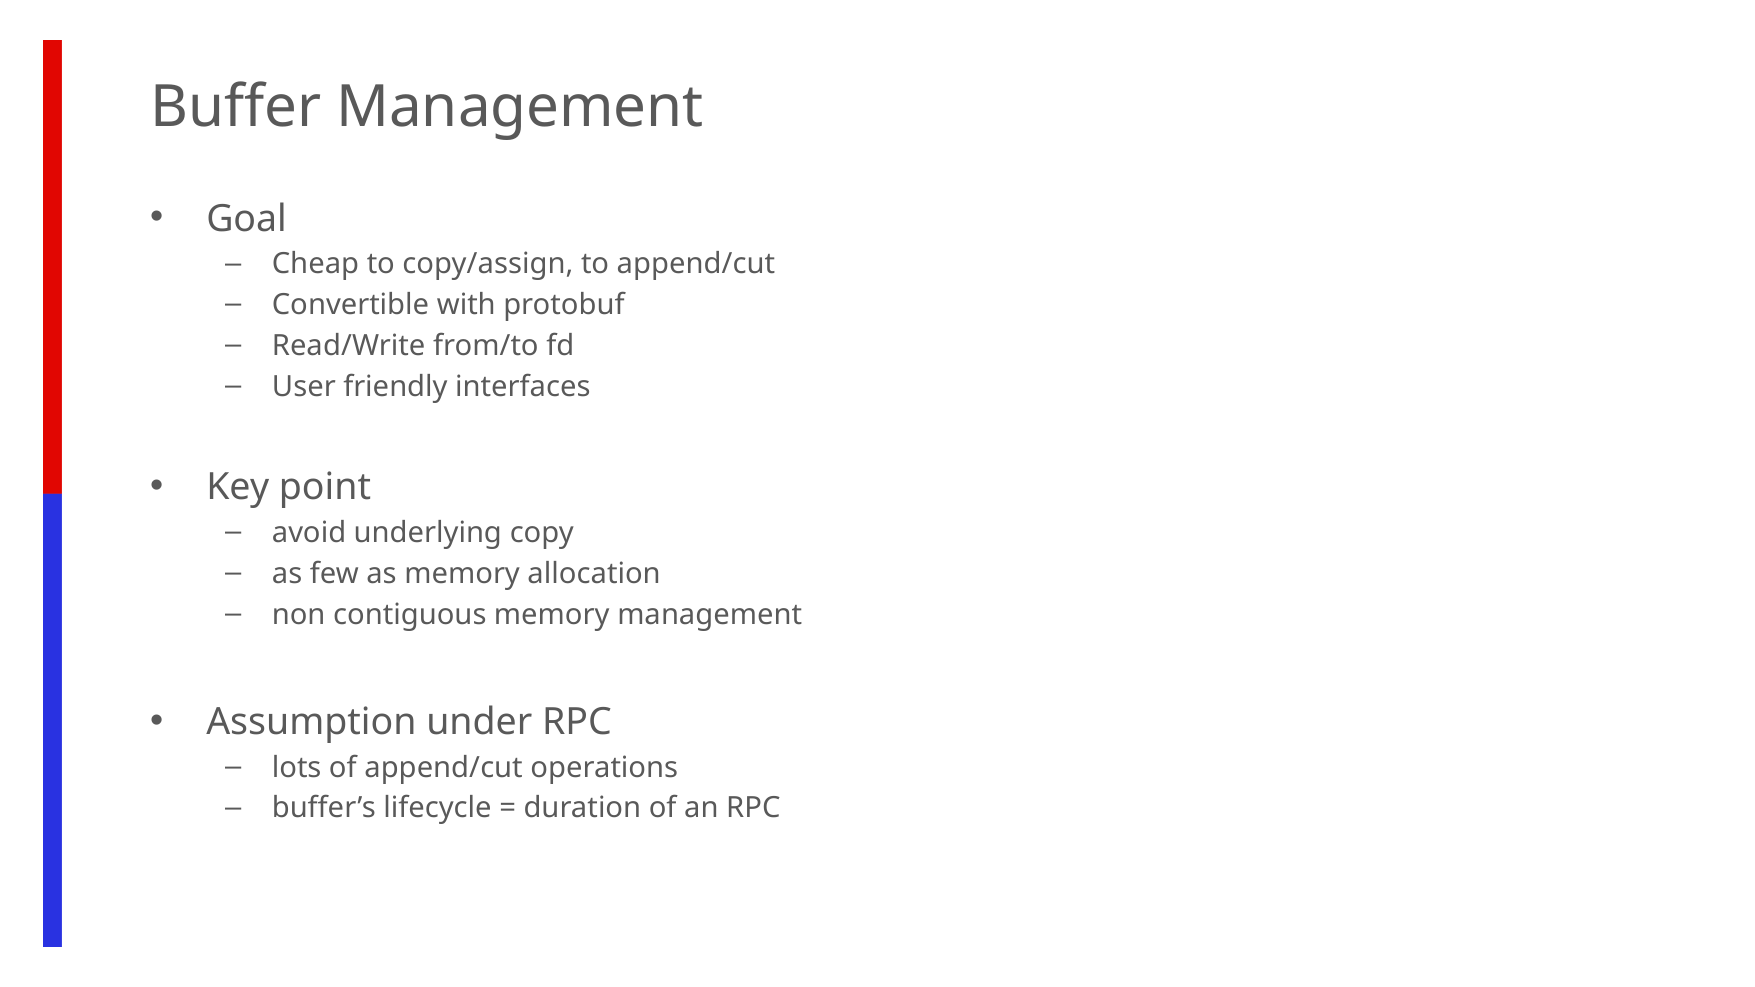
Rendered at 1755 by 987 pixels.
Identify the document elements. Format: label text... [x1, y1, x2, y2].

text_box Buffer Management [135, 60, 1657, 146]
list Goal Cheap to copy/assign, to append/cut Convertible with protobuf Read/Write from/to fd User friendly interfaces Key point avoid underlying copy as few as memory allocation non contiguous memory management Assumption under RPC lots of append/cut operations buffer’s lifecycle = duration of an RPC [134, 185, 1669, 910]
picture [43, 40, 62, 947]
